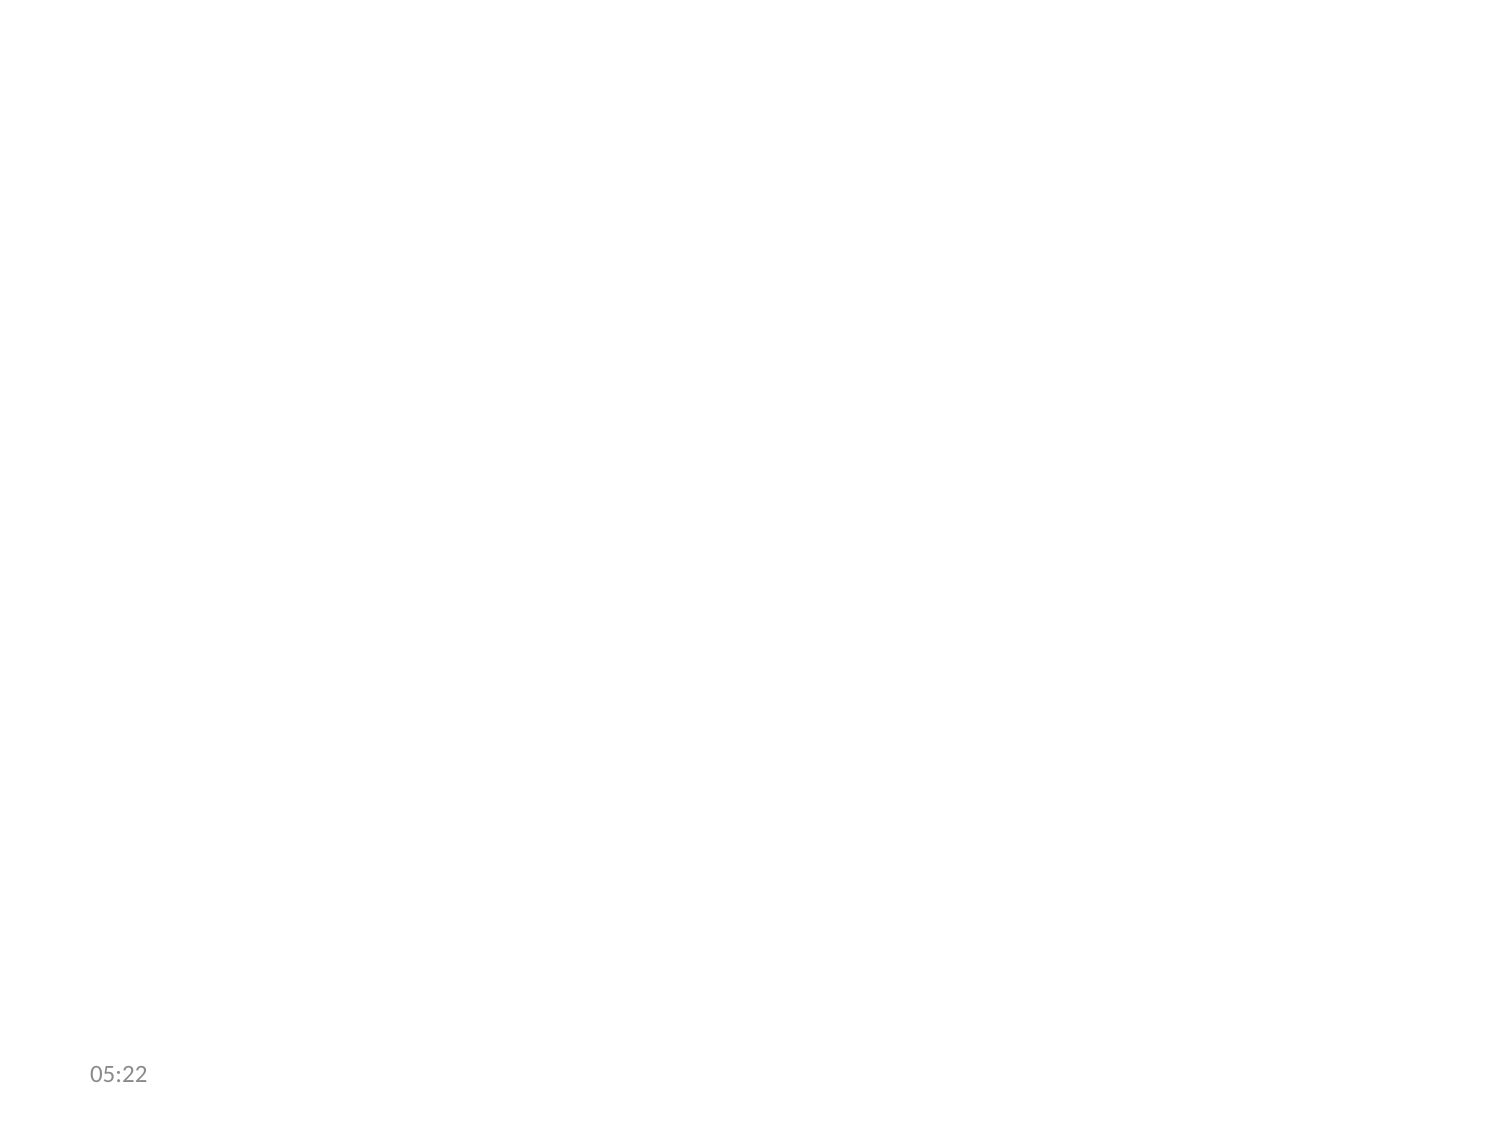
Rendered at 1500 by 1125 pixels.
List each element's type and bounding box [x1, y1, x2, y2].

slide_number [75, 1042, 425, 1103]
